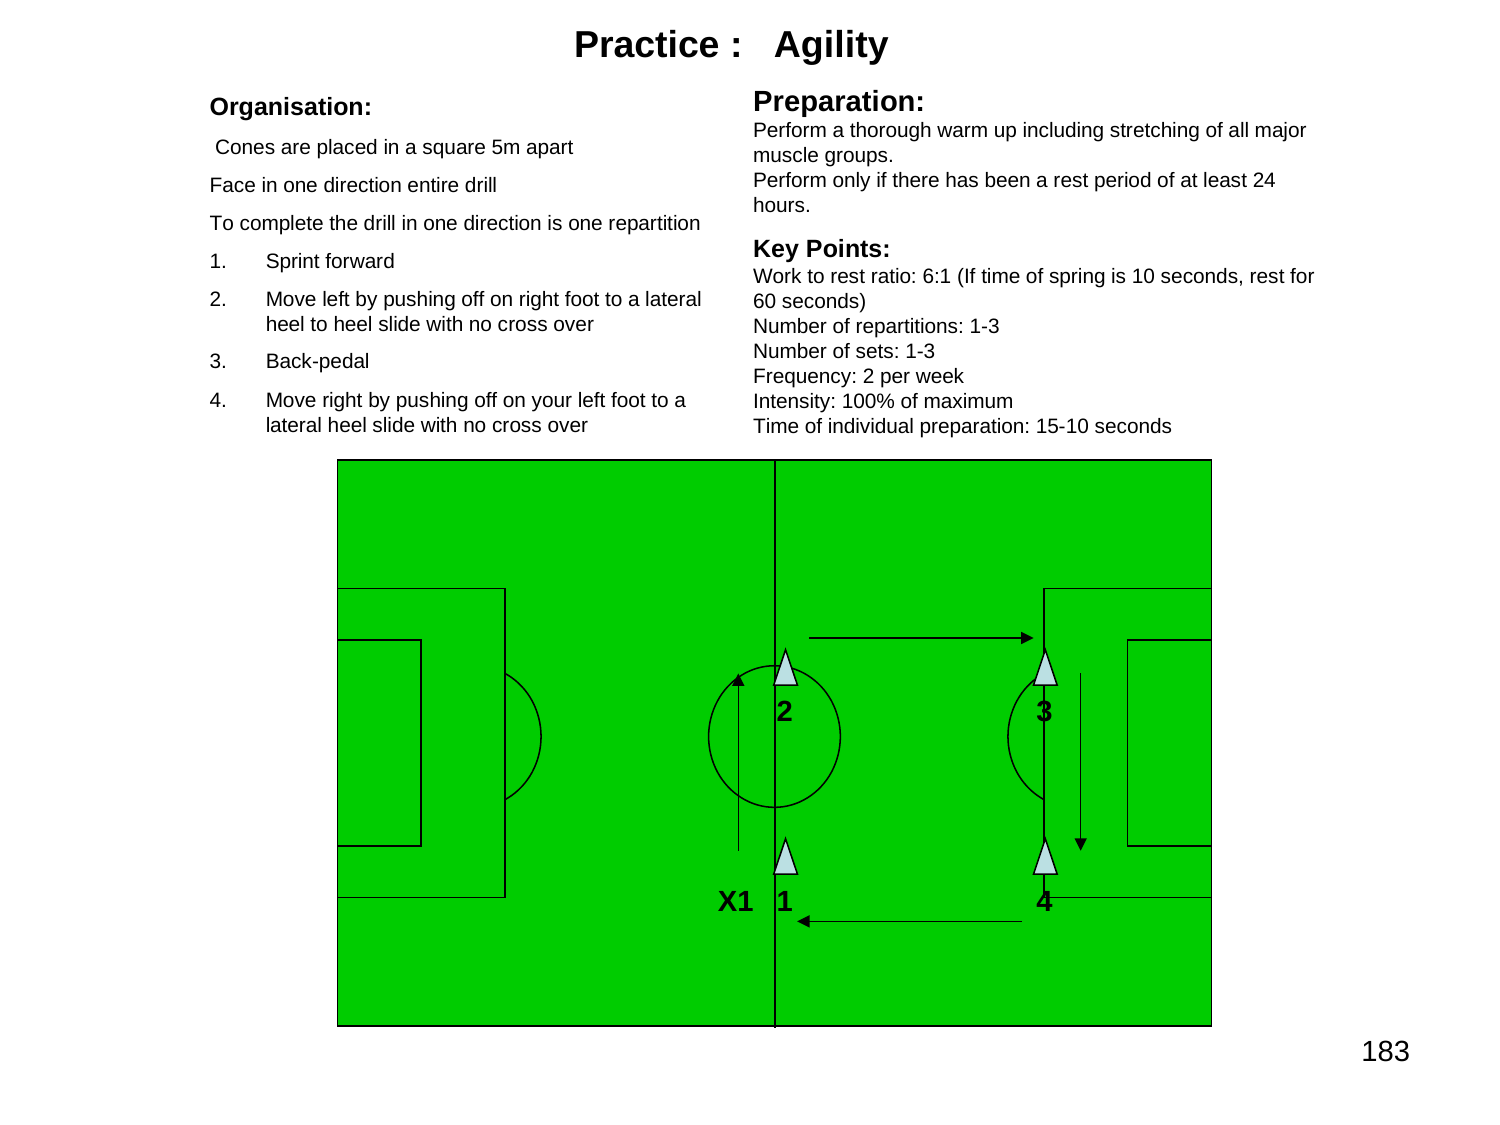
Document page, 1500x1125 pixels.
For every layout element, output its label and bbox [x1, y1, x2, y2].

text_box [194, 12, 1425, 1103]
